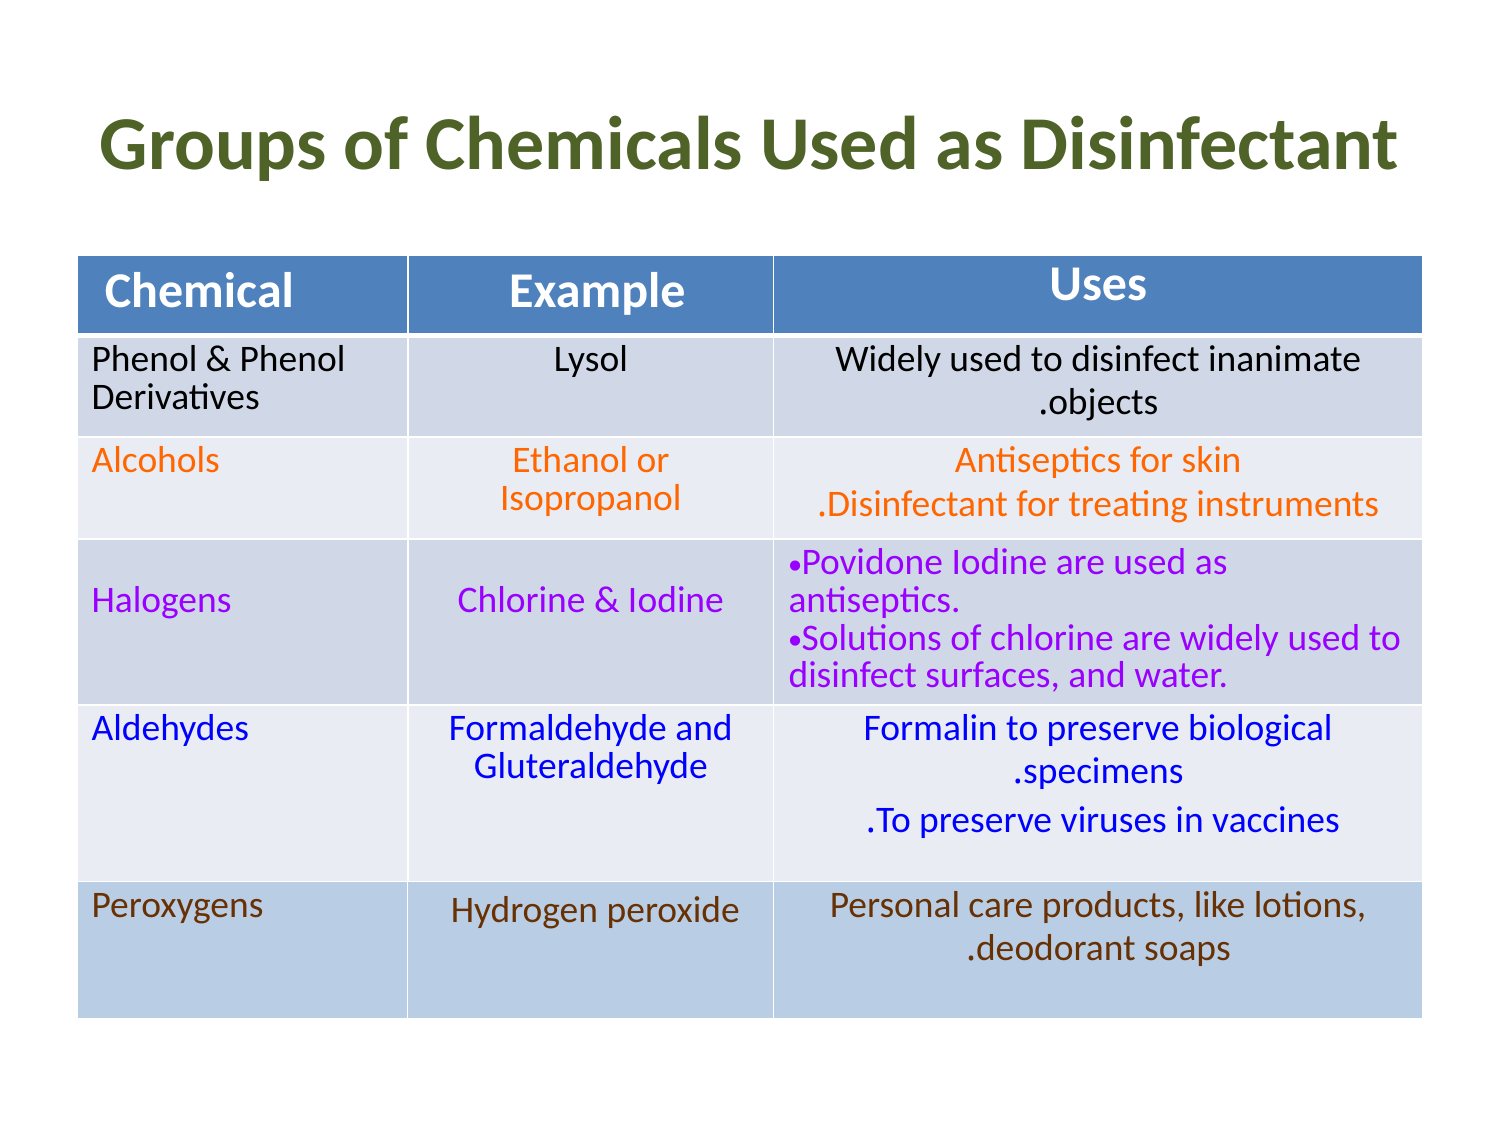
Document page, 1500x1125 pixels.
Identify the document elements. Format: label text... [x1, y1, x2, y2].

table_cell Halogens [78, 540, 407, 704]
table_header Uses [774, 256, 1422, 333]
table_cell Phenol & Phenol Derivatives [78, 338, 407, 436]
table_header Peroxygens [78, 882, 407, 1018]
title Groups of Chemicals Used as Disinfectant [75, 45, 1425, 233]
table_header Chemical [78, 256, 407, 333]
table_cell Widely used to disinfect inanimate objects. [774, 338, 1422, 436]
table_cell Antiseptics for skin Disinfectant for treating instruments. [774, 438, 1422, 538]
table_cell Ethanol or Isopropanol [409, 438, 773, 538]
table_cell Chlorine & Iodine [409, 540, 773, 704]
table_header Hydrogen peroxide [408, 882, 773, 1018]
table_cell Formalin to preserve biological specimens. To preserve viruses in vaccines. [774, 706, 1422, 881]
table_cell Aldehydes [78, 706, 407, 881]
table_cell Povidone Iodine are used as antiseptics. Solutions of chlorine are widely used to disinfect surfaces, and water. [774, 540, 1422, 704]
table_header Personal care products, like lotions, deodorant soaps. [774, 882, 1422, 1018]
table_cell Alcohols [78, 438, 407, 538]
table_cell Formaldehyde and Gluteraldehyde [409, 706, 773, 881]
table_header Example [409, 256, 773, 333]
table_cell Lysol [409, 338, 773, 436]
